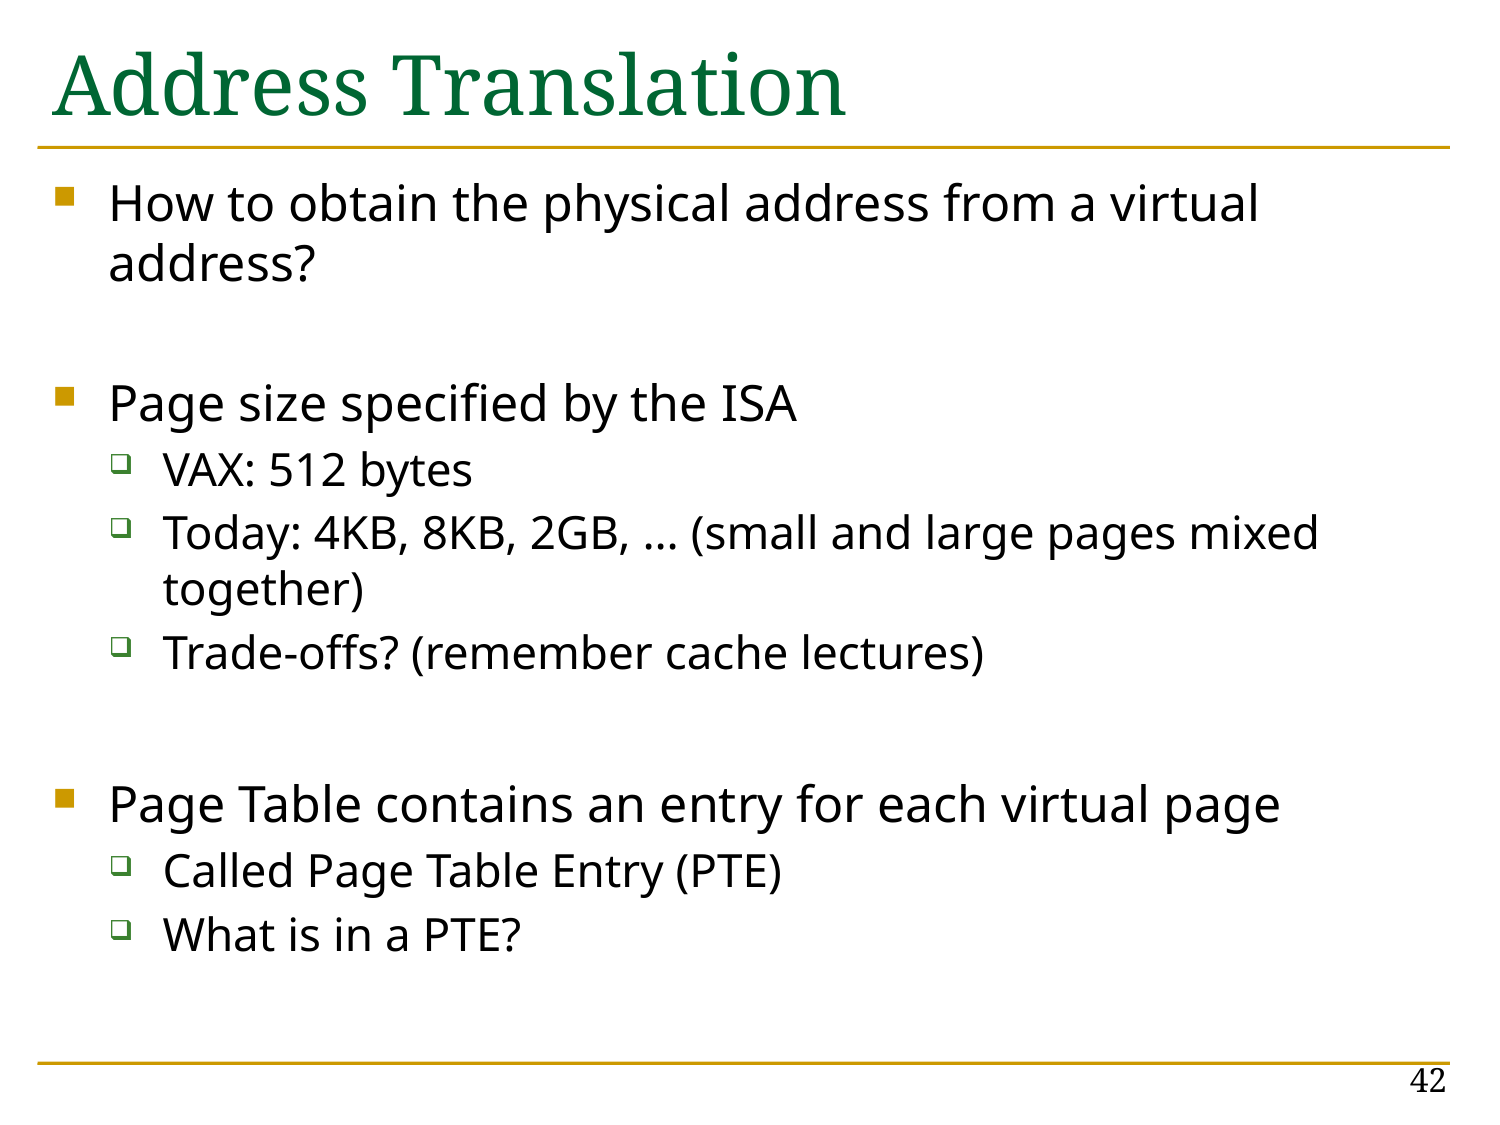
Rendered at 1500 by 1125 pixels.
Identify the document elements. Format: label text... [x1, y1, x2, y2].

slide_number 42 [1111, 1036, 1462, 1112]
title Address Translation [37, 24, 1450, 163]
list How to obtain the physical address from a virtual address? Page size specified by the ISA VAX: 512 bytes Today: 4KB, 8KB, 2GB, … (small and large pages mixed together) Trade-offs? (remember cache lectures) Page Table contains an entry for each virtual page Called Page Table Entry (PTE) What is in a PTE? [37, 163, 1450, 1016]
